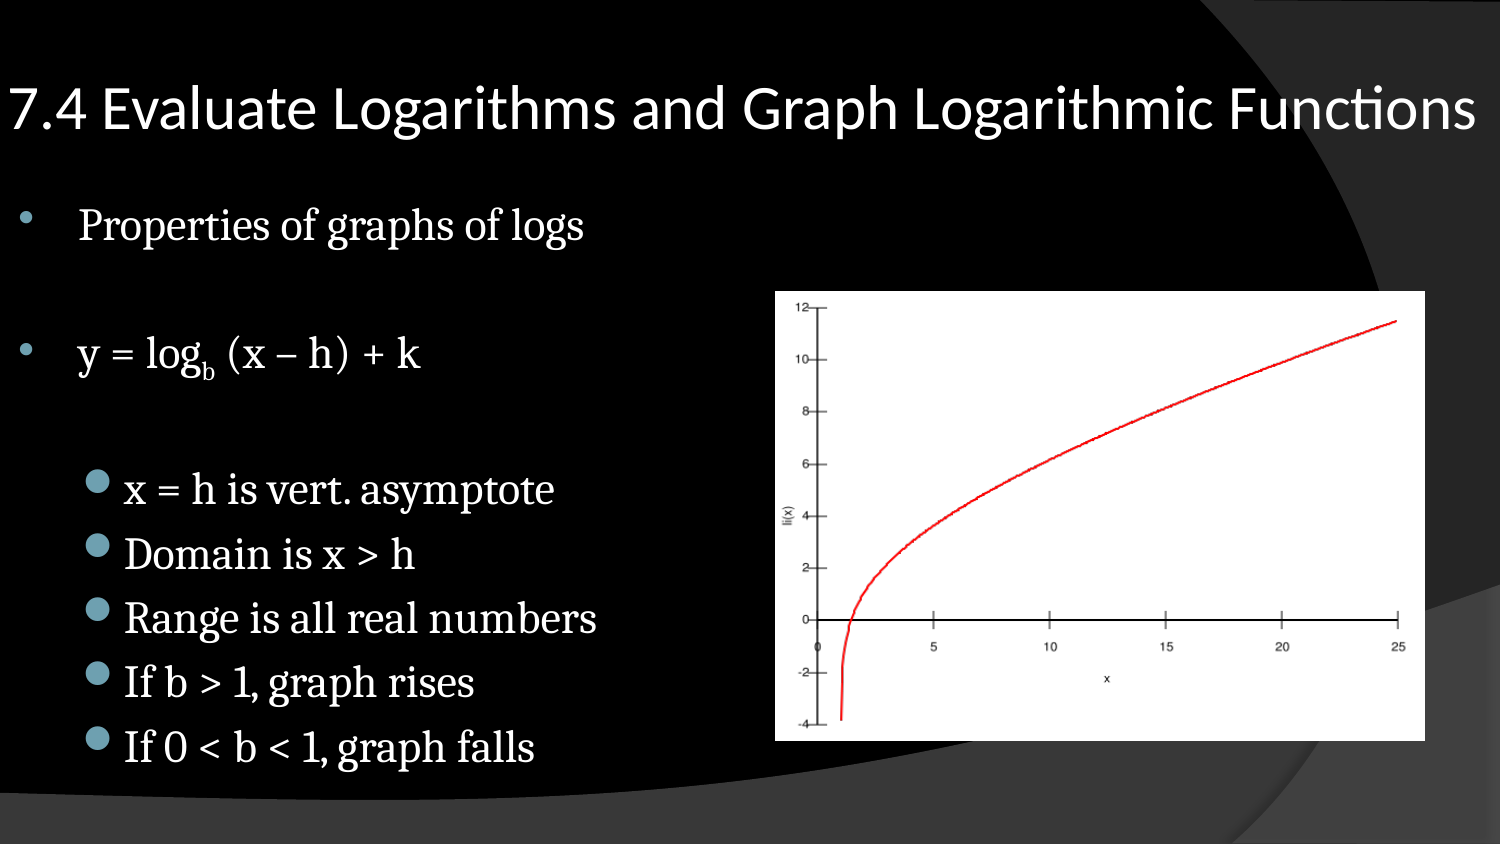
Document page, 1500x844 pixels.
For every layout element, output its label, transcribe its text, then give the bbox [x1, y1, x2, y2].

list Properties of graphs of logs y = logb (x – h) + k x = h is vert. asymptote Domain is x > h Range is all real numbers If b > 1, graph rises If 0 < b < 1, graph falls [0, 186, 738, 785]
title 7.4 Evaluate Logarithms and Graph Logarithmic Functions [0, 33, 1500, 175]
picture [774, 290, 1426, 741]
